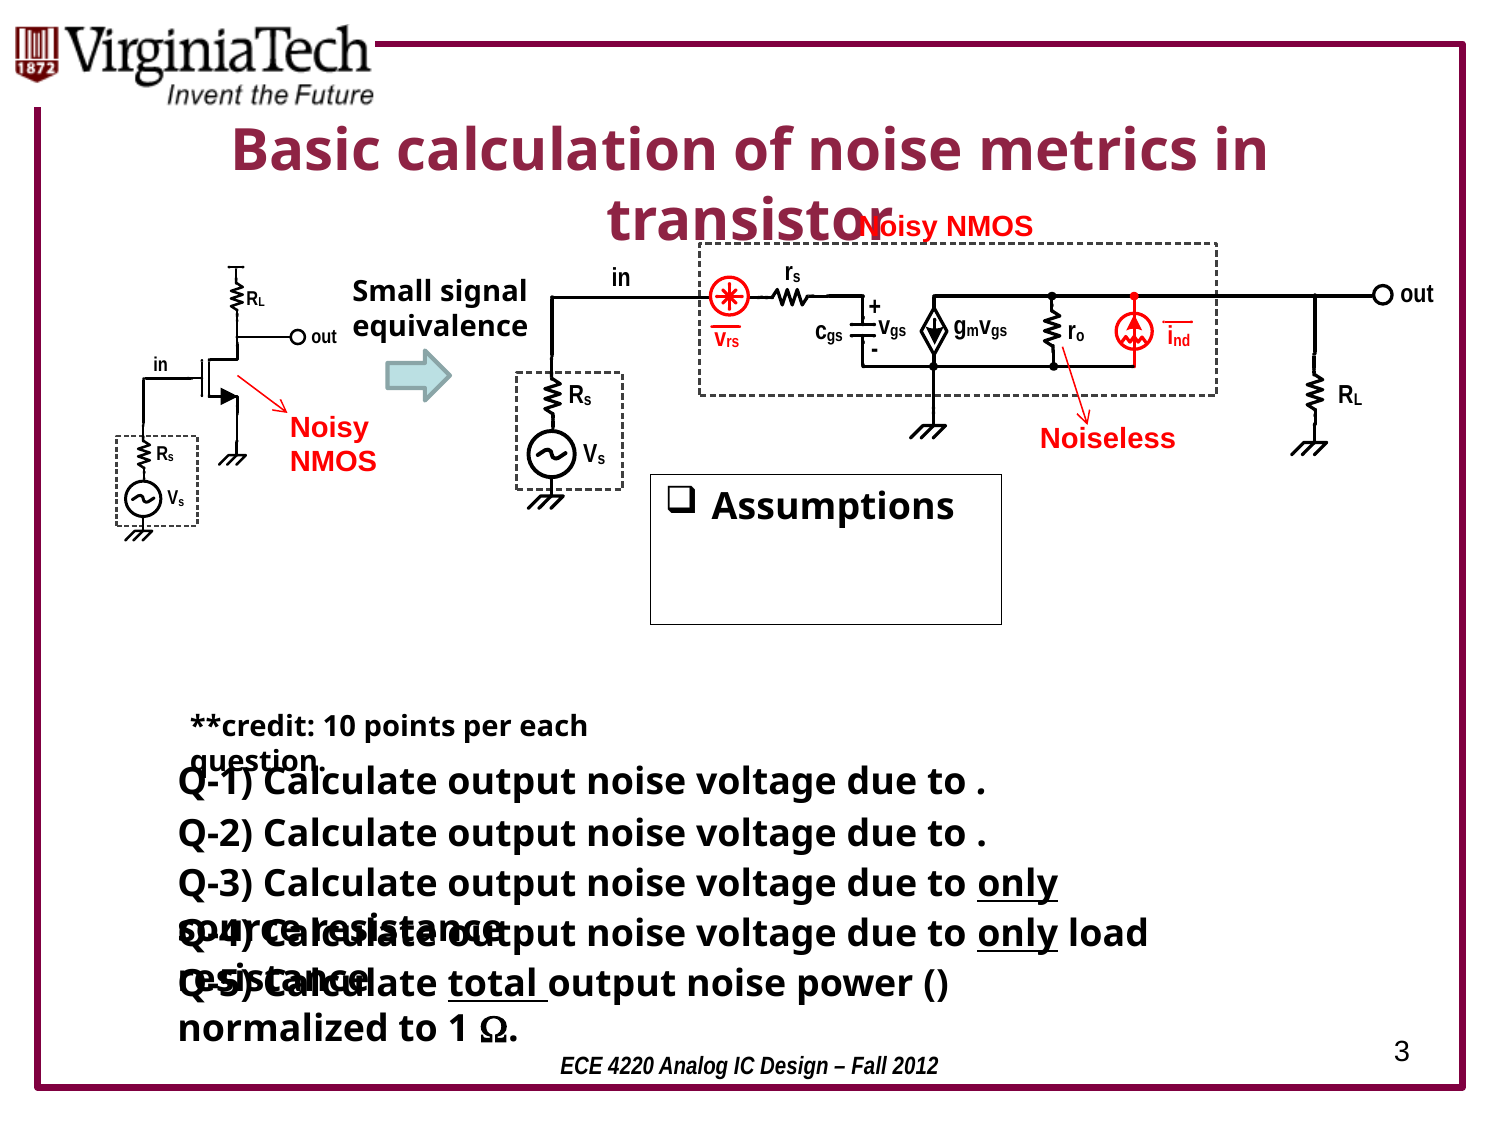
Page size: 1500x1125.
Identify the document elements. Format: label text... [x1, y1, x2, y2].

text_box Noisy NMOS [843, 199, 1051, 236]
text_box Small signal equivalence [341, 264, 506, 350]
text_box **credit: 10 points per each question. [174, 699, 637, 785]
text_box [385, 348, 453, 400]
slide_number 3 [1074, 1024, 1425, 1103]
picture [15, 24, 375, 107]
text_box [511, 237, 1438, 514]
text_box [112, 262, 340, 545]
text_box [1062, 346, 1088, 426]
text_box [237, 375, 288, 414]
title Basic calculation of noise metrics in transistor [75, 104, 1425, 213]
text_box Noisy NMOS [344, 400, 450, 486]
